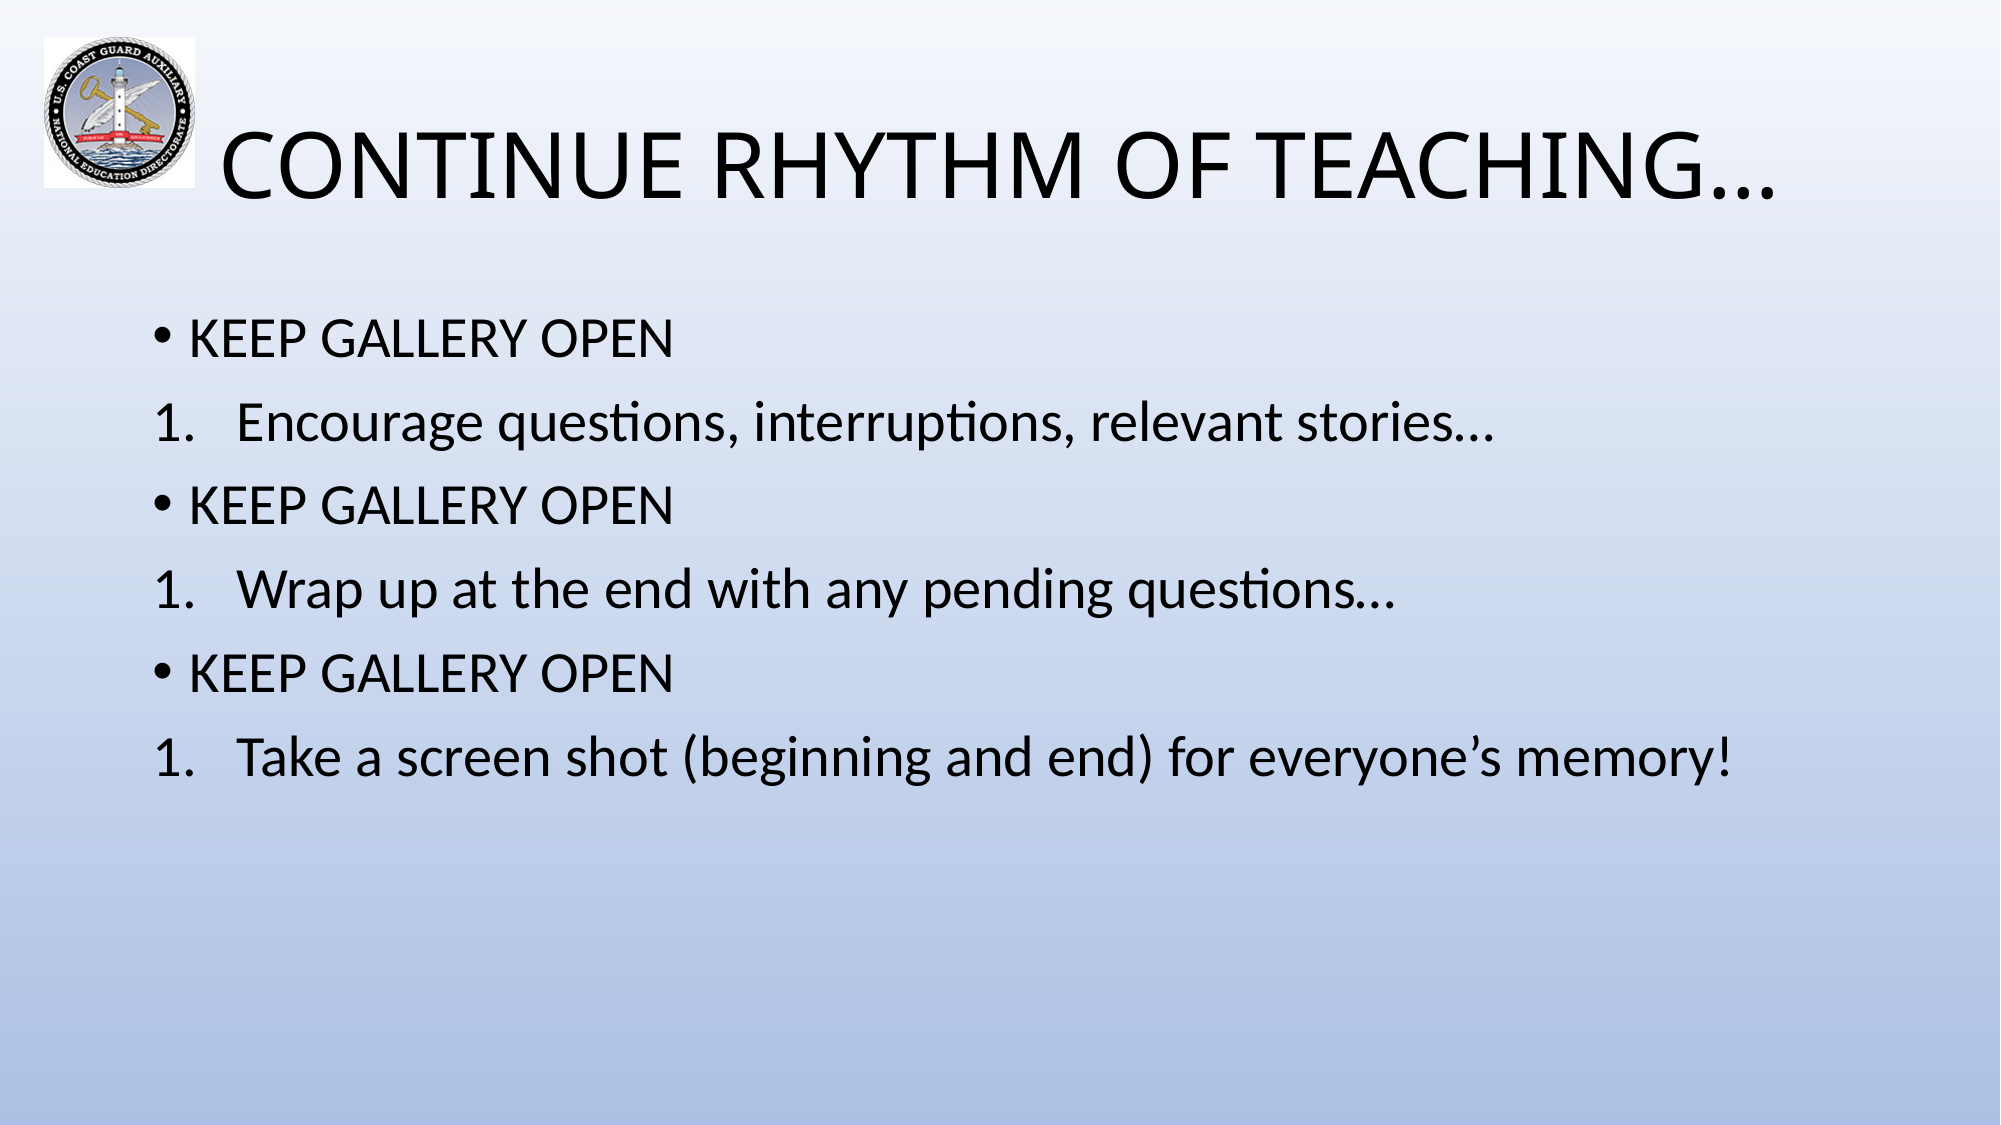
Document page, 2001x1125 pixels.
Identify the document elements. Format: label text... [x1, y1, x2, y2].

list KEEP GALLERY OPEN Encourage questions, interruptions, relevant stories… KEEP GALLERY OPEN Wrap up at the end with any pending questions… KEEP GALLERY OPEN Take a screen shot (beginning and end) for everyone’s memory! [137, 299, 1863, 1014]
title CONTINUE RHYTHM OF TEACHING… [137, 59, 1863, 278]
picture [44, 37, 195, 188]
